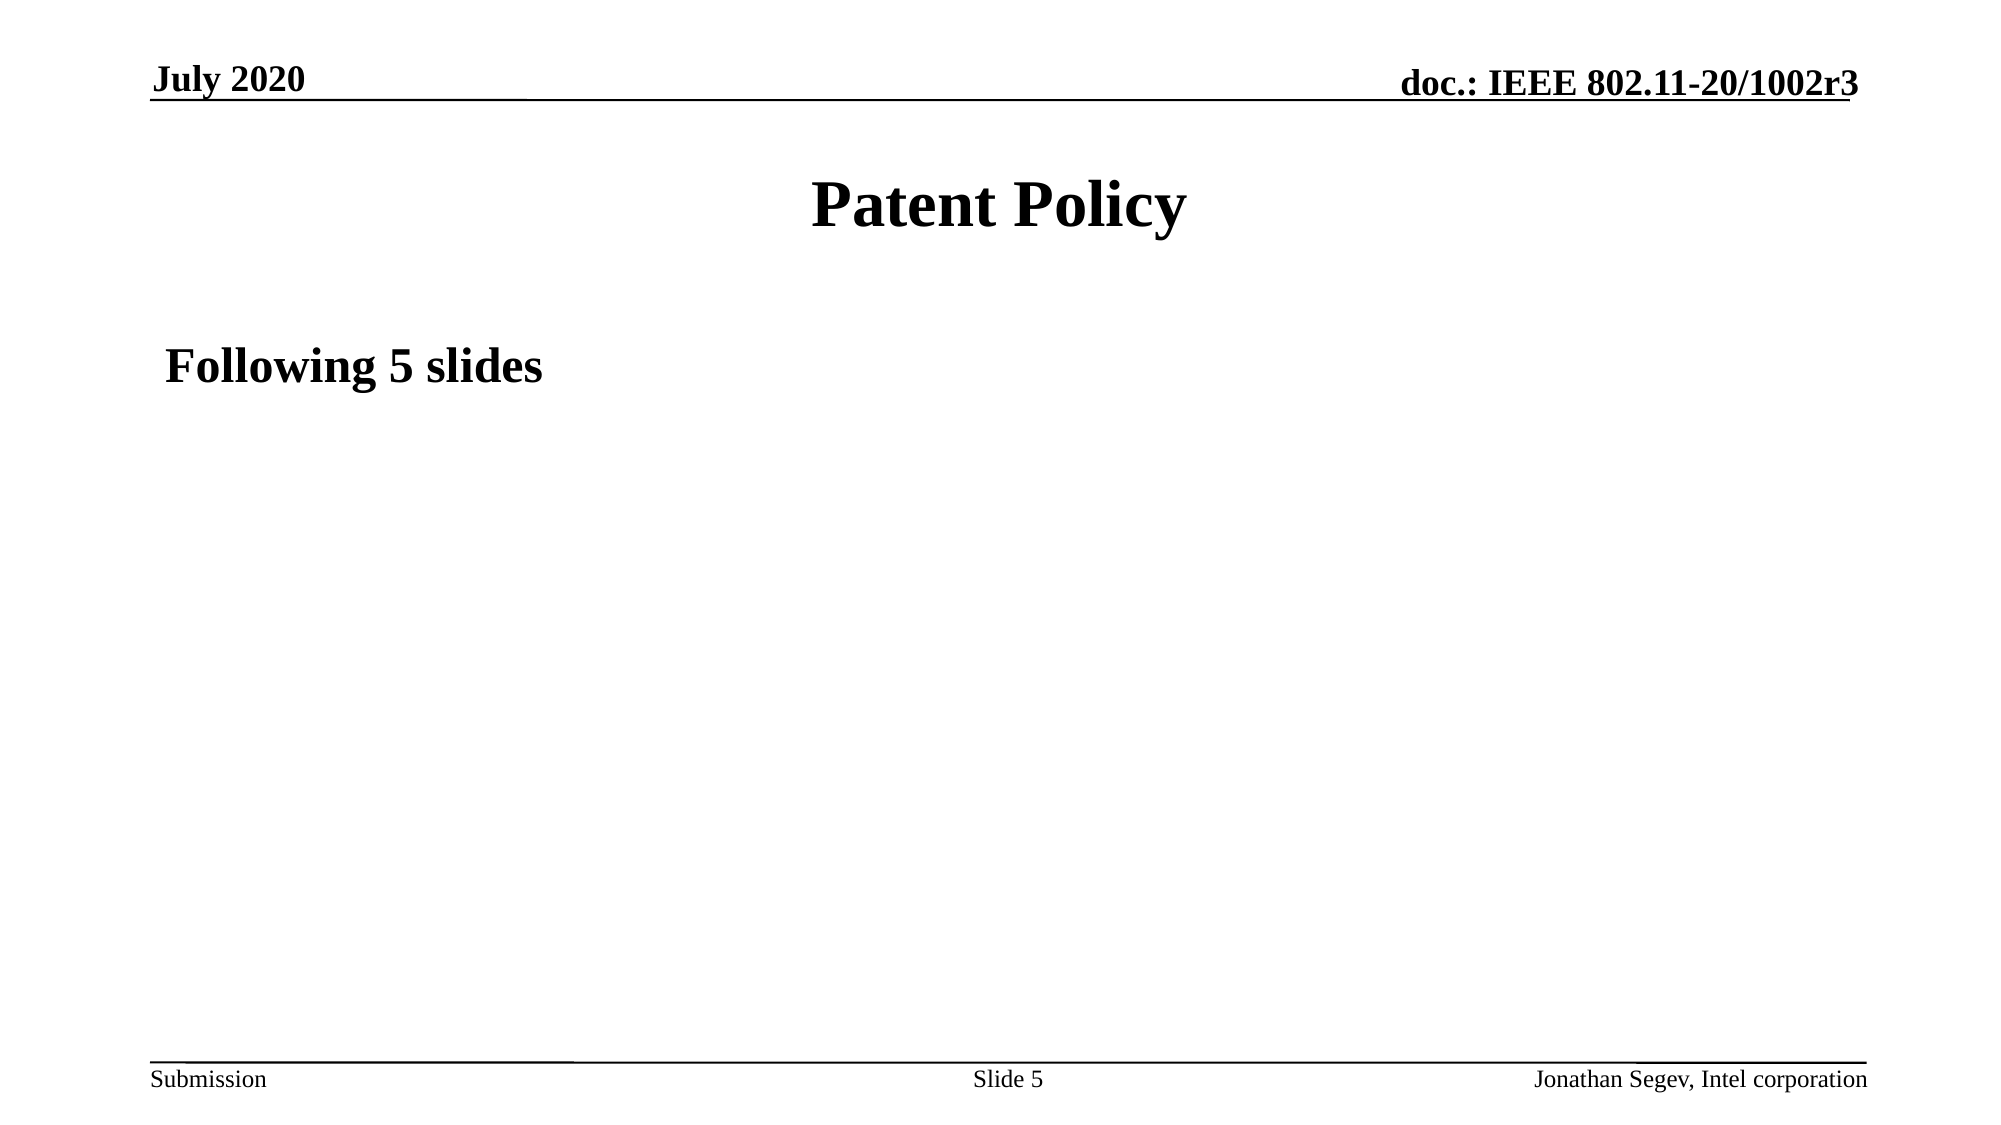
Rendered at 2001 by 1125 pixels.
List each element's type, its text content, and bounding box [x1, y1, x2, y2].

footer Jonathan Segev, Intel corporation [1171, 1061, 1869, 1093]
title Patent Policy [149, 112, 1850, 288]
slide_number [152, 54, 563, 100]
list Following 5 slides [149, 324, 1850, 1000]
slide_number Slide 5 [950, 1061, 1067, 1123]
